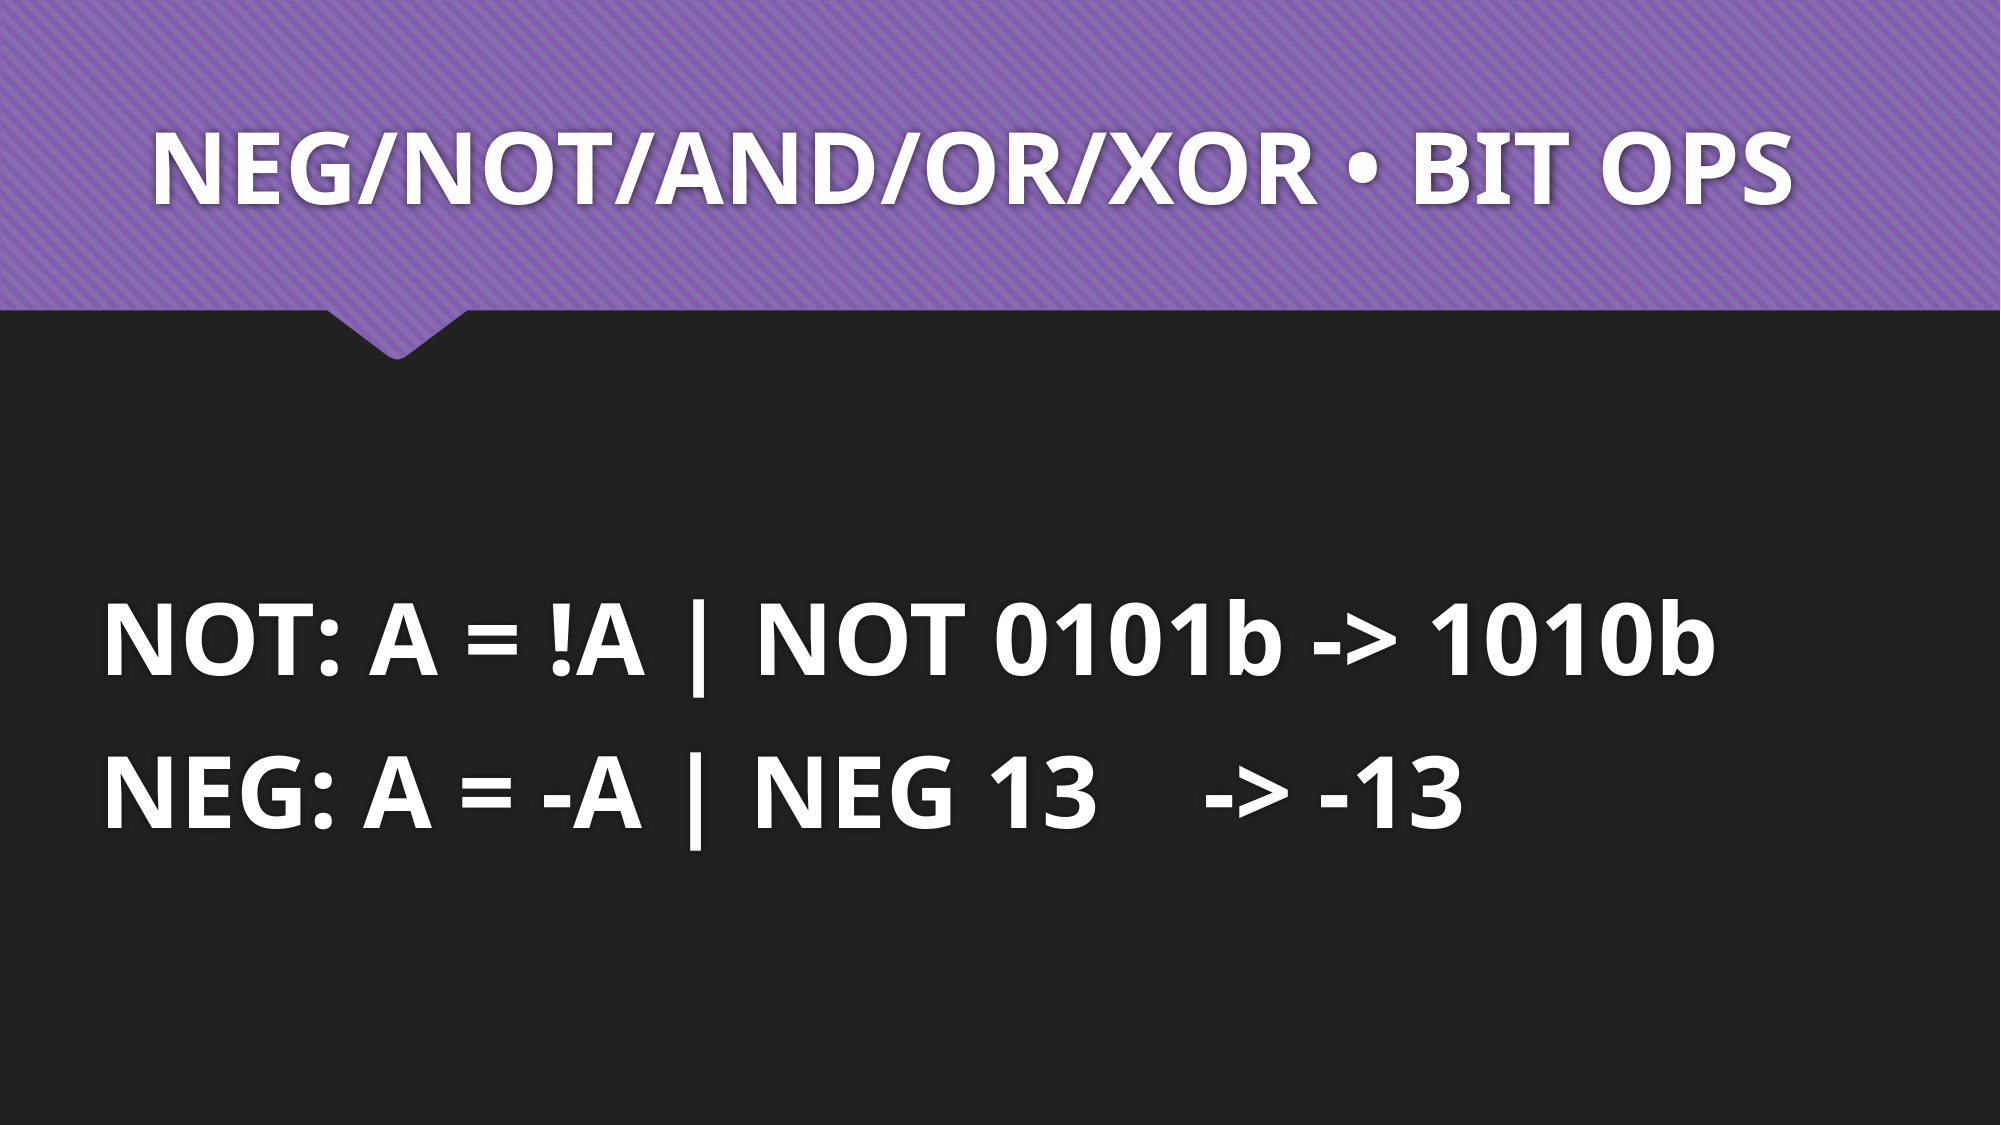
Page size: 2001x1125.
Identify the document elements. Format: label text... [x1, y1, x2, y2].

title NEG/NOT/AND/OR/XOR • BIT OPS [132, 73, 1868, 233]
list NOT: A = !A | NOT 0101b -> 1010b NEG: A = -A | NEG 13 -> -13 [84, 364, 1919, 1060]
